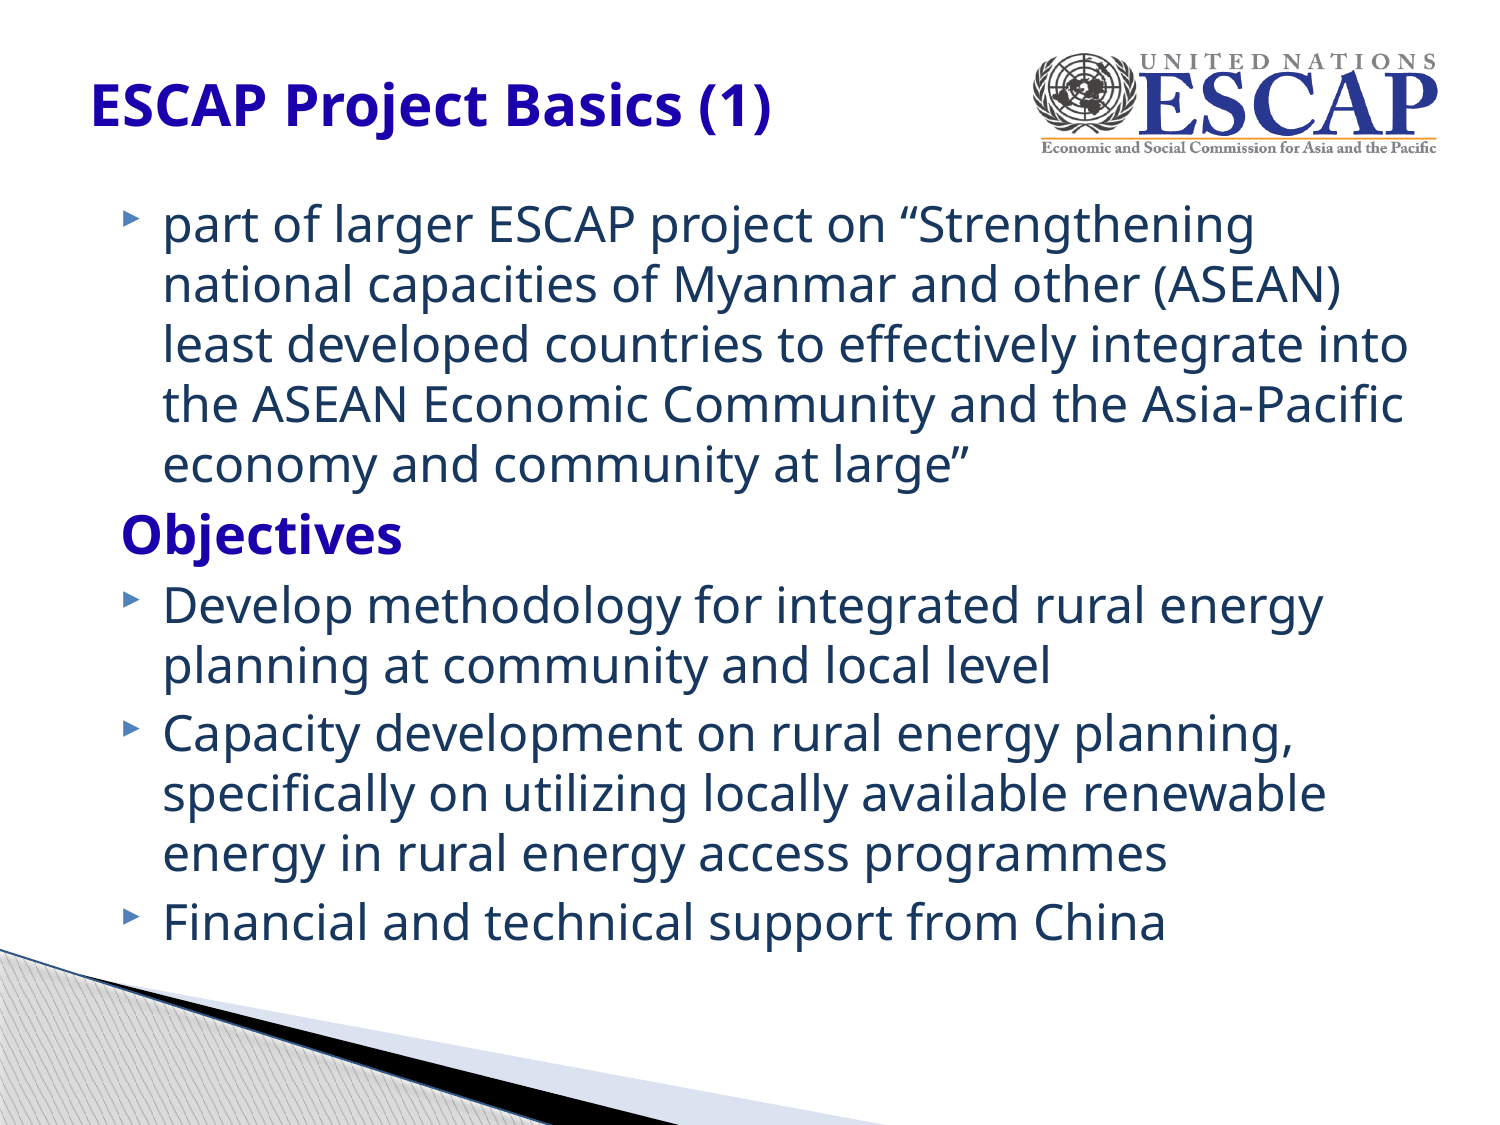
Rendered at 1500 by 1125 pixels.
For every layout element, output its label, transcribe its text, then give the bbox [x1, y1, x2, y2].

title ESCAP Project Basics (1) [75, 45, 1300, 161]
list part of larger ESCAP project on “Strengthening national capacities of Myanmar and other (ASEAN) least developed countries to effectively integrate into the ASEAN Economic Community and the Asia-Pacific economy and community at large” Objectives Develop methodology for integrated rural energy planning at community and local level Capacity development on rural energy planning, specifically on utilizing locally available renewable energy in rural energy access programmes Financial and technical support from China [87, 184, 1438, 1001]
